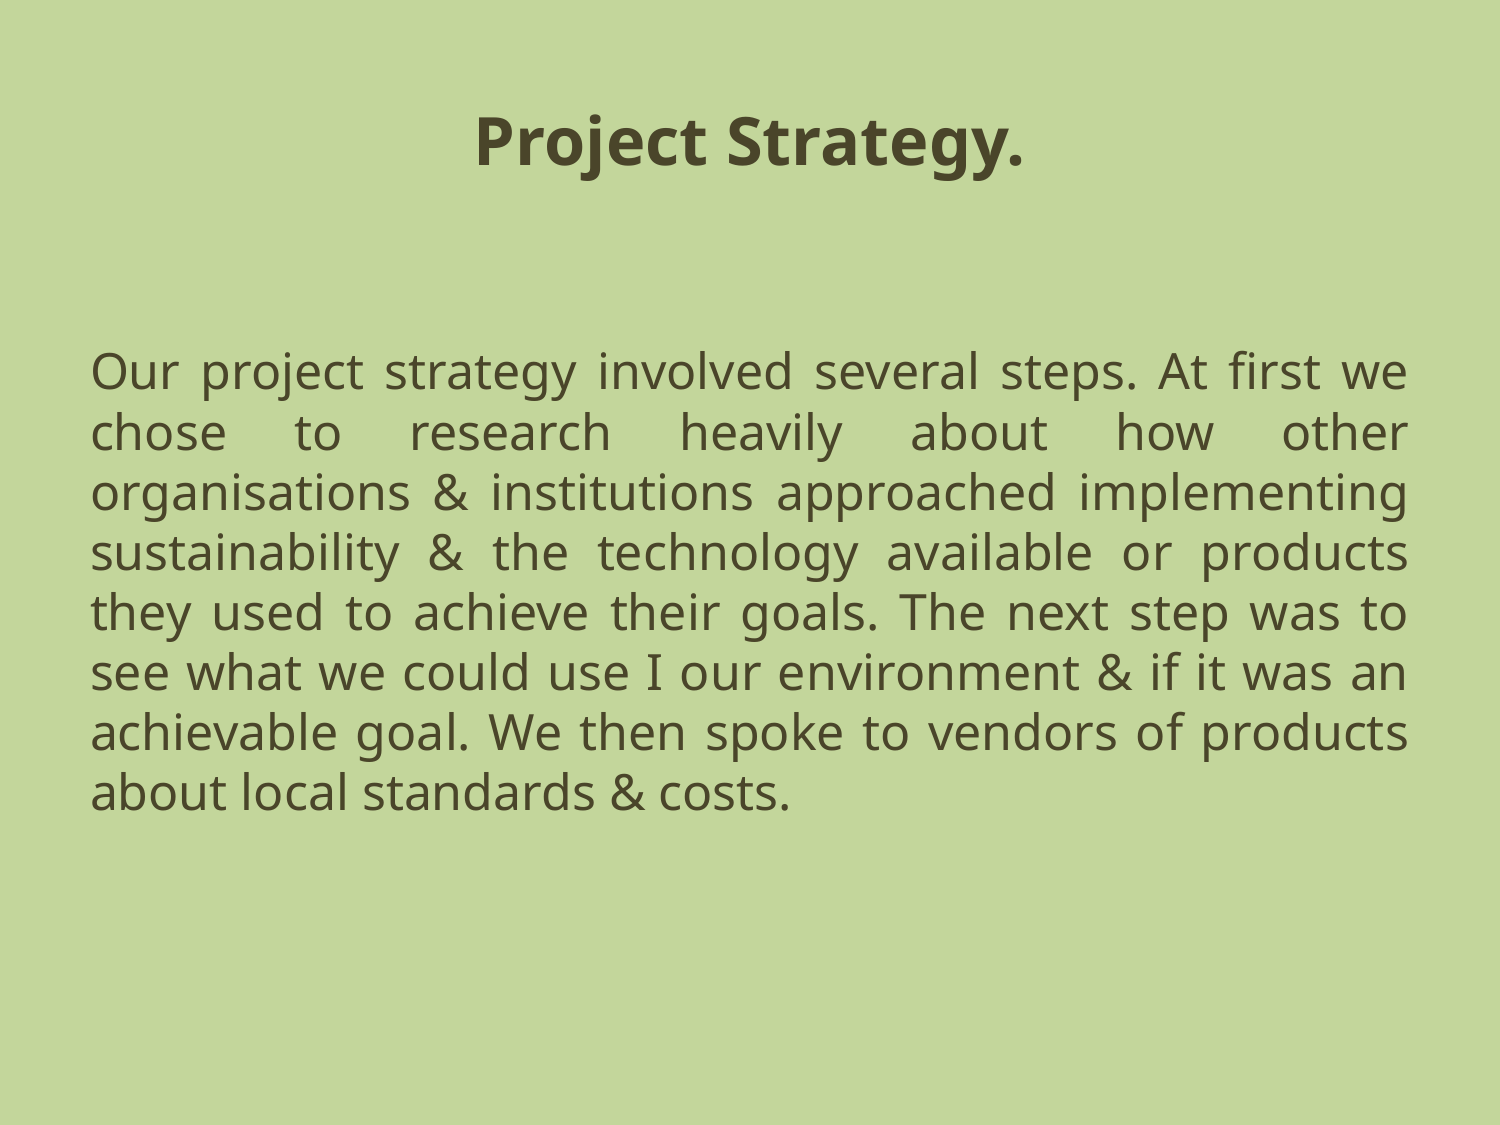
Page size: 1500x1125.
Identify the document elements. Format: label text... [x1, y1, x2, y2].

list Our project strategy involved several steps. At first we chose to research heavily about how other organisations & institutions approached implementing sustainability & the technology available or products they used to achieve their goals. The next step was to see what we could use I our environment & if it was an achievable goal. We then spoke to vendors of products about local standards & costs. [75, 262, 1425, 1005]
title Project Strategy. [75, 45, 1425, 233]
